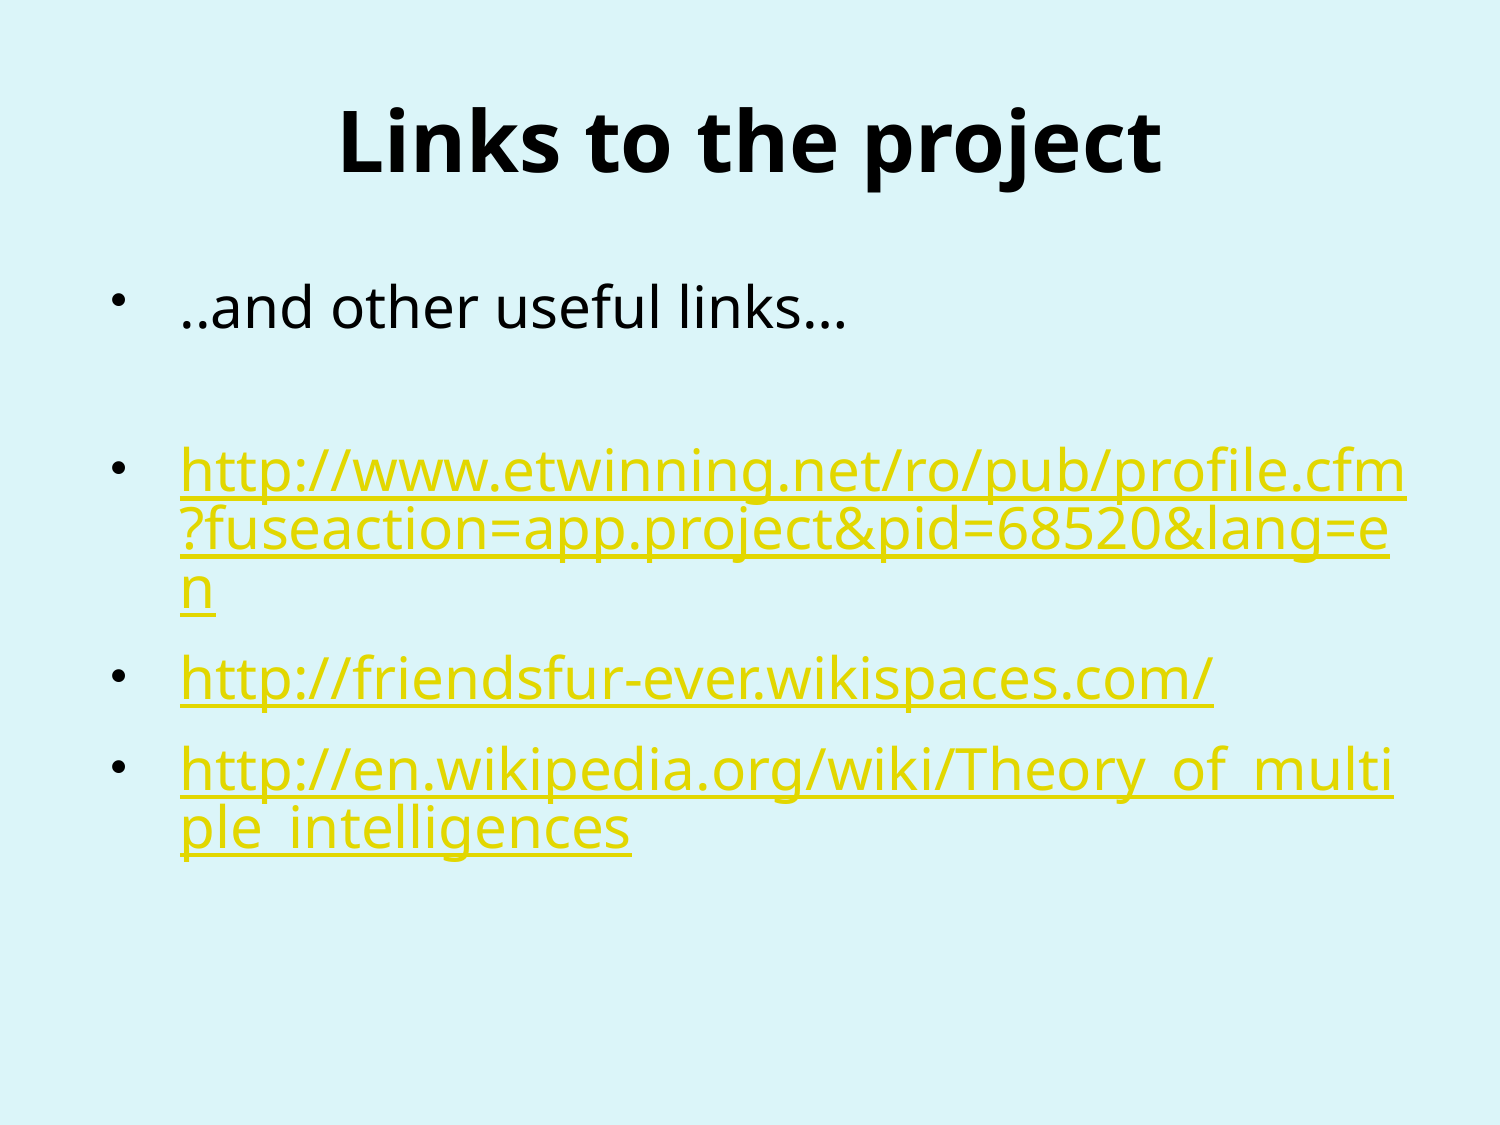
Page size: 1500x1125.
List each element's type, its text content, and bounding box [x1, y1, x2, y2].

title Links to the project [75, 45, 1425, 233]
list ..and other useful links… http://www.etwinning.net/ro/pub/profile.cfm?fuseaction=app.project&pid=68520&lang=en http://friendsfur-ever.wikispaces.com/ http://en.wikipedia.org/wiki/Theory_of_multiple_intelligences [75, 262, 1425, 1035]
